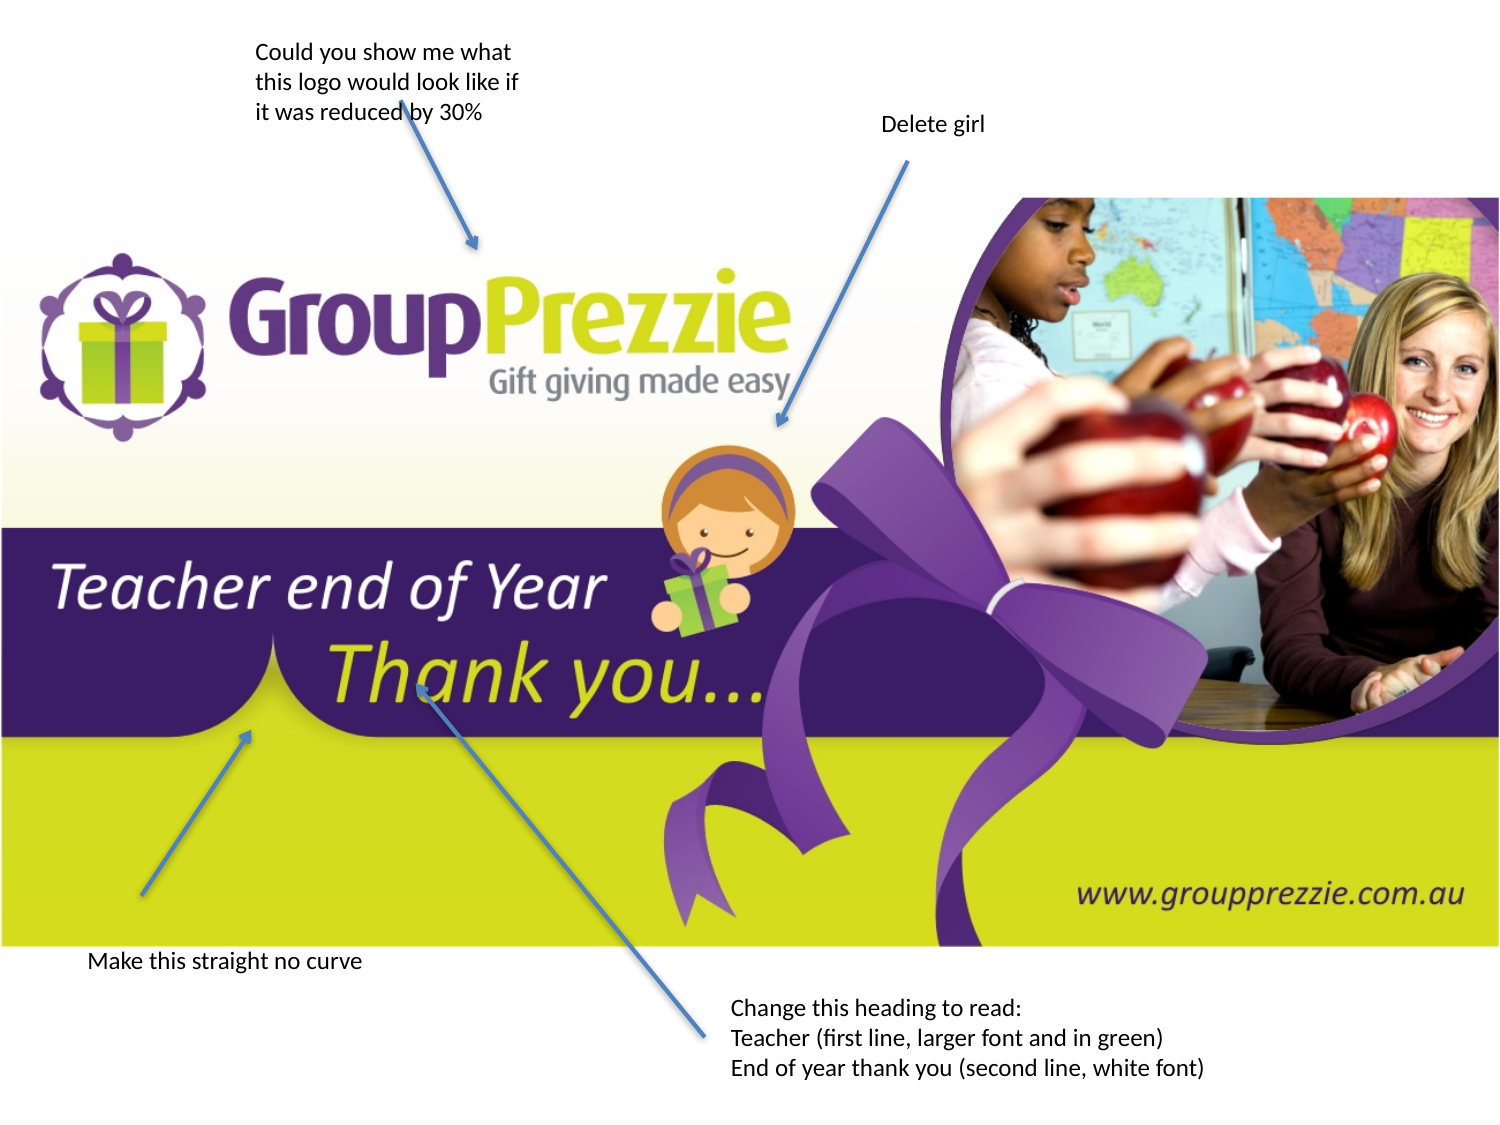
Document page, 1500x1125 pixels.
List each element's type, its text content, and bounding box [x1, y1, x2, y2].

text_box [776, 160, 908, 428]
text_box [415, 683, 706, 1038]
text_box Make this straight no curve [72, 954, 378, 982]
text_box Could you show me what this logo would look like if it was reduced by 30% [240, 28, 541, 133]
picture [0, 176, 1500, 947]
text_box Delete girl [866, 100, 1001, 145]
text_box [141, 729, 252, 897]
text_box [400, 99, 478, 251]
text_box Change this heading to read: Teacher (first line, larger font and in green) End of year thank you (second line, white font) [716, 984, 1221, 1089]
